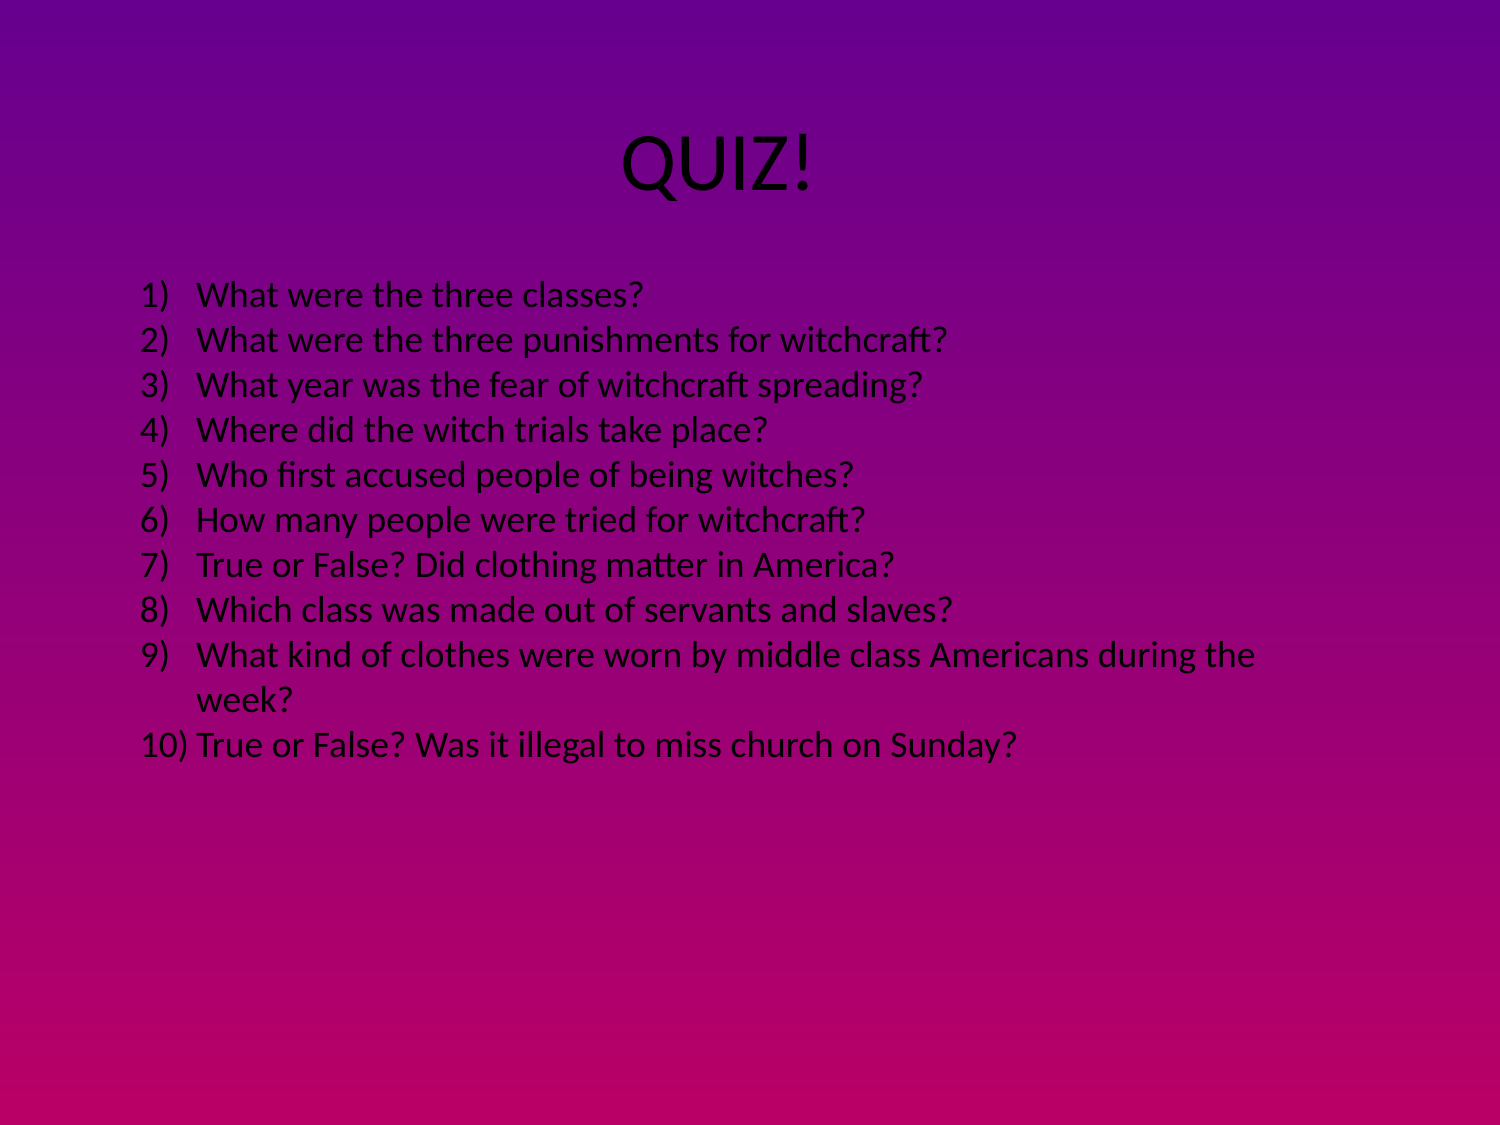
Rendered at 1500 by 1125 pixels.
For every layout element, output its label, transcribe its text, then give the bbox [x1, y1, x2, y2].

text_box What were the three classes? What were the three punishments for witchcraft? What year was the fear of witchcraft spreading? Where did the witch trials take place? Who first accused people of being witches? How many people were tried for witchcraft? True or False? Did clothing matter in America? Which class was made out of servants and slaves? What kind of clothes were worn by middle class Americans during the week? True or False? Was it illegal to miss church on Sunday? [124, 262, 1325, 953]
text_box QUIZ! [299, 99, 1138, 215]
